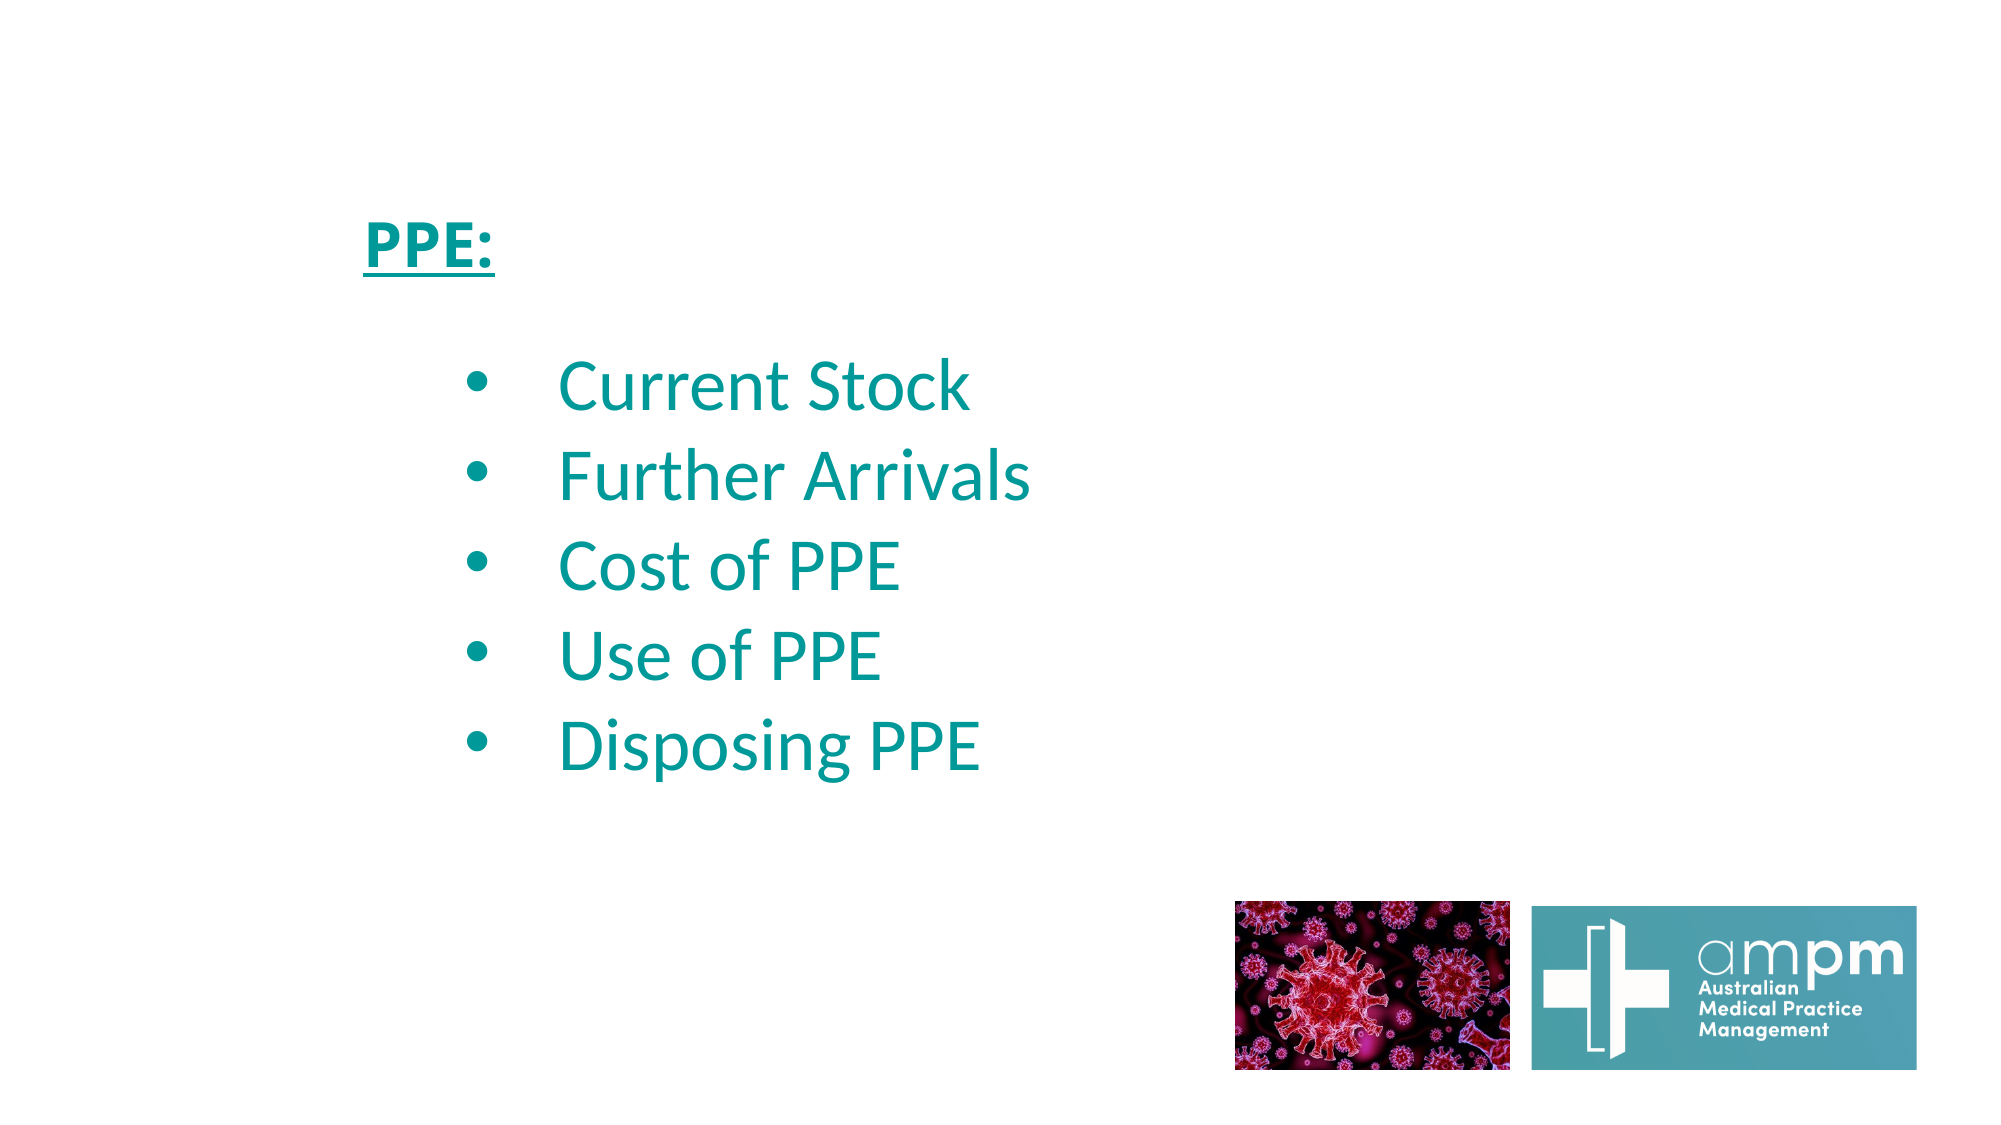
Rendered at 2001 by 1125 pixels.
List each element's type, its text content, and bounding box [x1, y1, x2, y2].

text_box Current Stock Further Arrivals Cost of PPE Use of PPE Disposing PPE [449, 327, 1146, 793]
title PPE: [348, 138, 586, 289]
picture [1234, 901, 1510, 1070]
picture [1531, 906, 1917, 1070]
